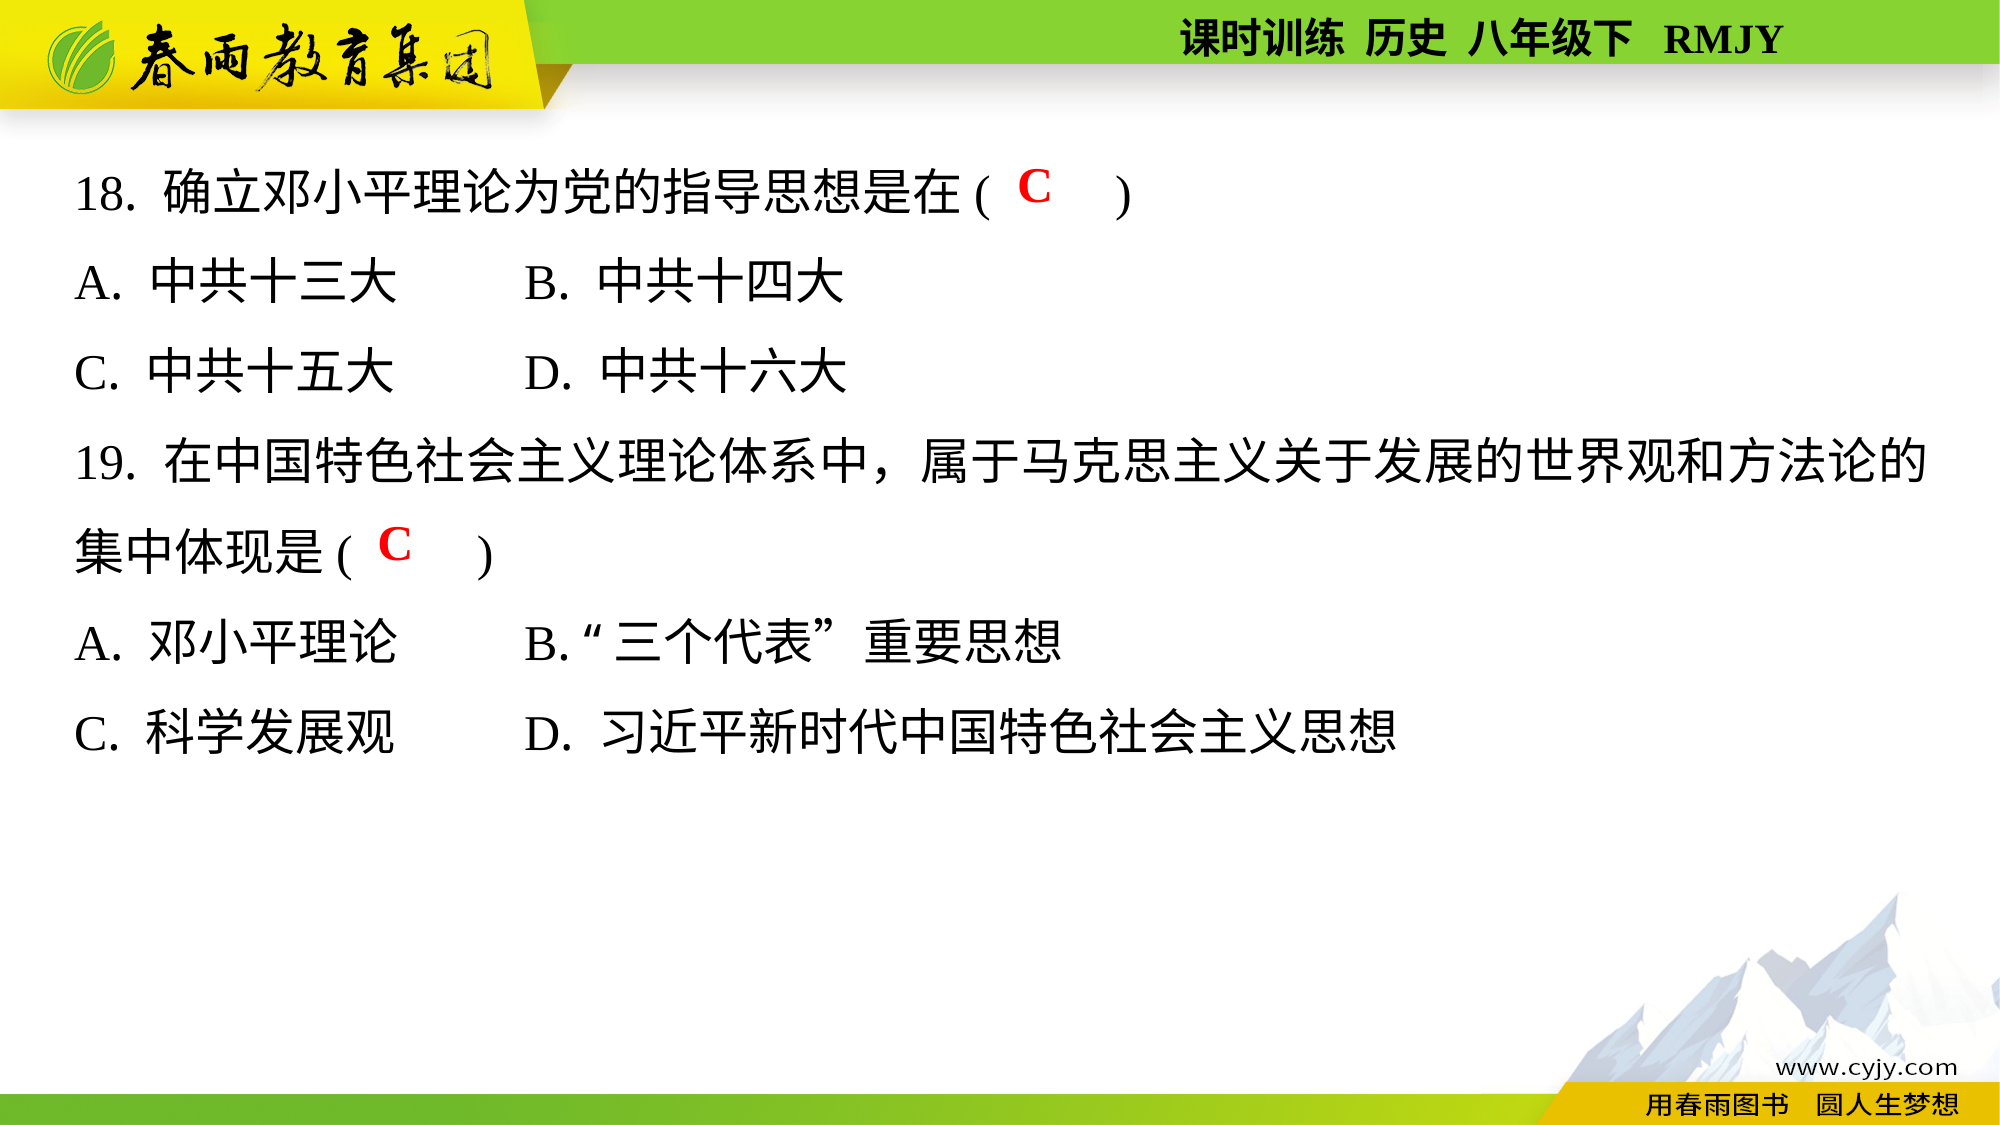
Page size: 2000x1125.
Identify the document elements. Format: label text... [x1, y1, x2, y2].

text_box C [1002, 145, 1069, 221]
picture [0, 0, 2000, 1125]
text_box C [362, 503, 429, 579]
list 18. 确立邓小平理论为党的指导思想是在( ) A. 中共十三大 B. 中共十四大 C. 中共十五大 D. 中共十六大 19. 在中国特色社会主义理论体系中，属于马克思主义关于发展的世界观和方法论的集中体现是( ) A. 邓小平理论 B. “三个代表”重要思想 C. 科学发展观 D. 习近平新时代中国特色社会主义思想 [59, 122, 1944, 774]
